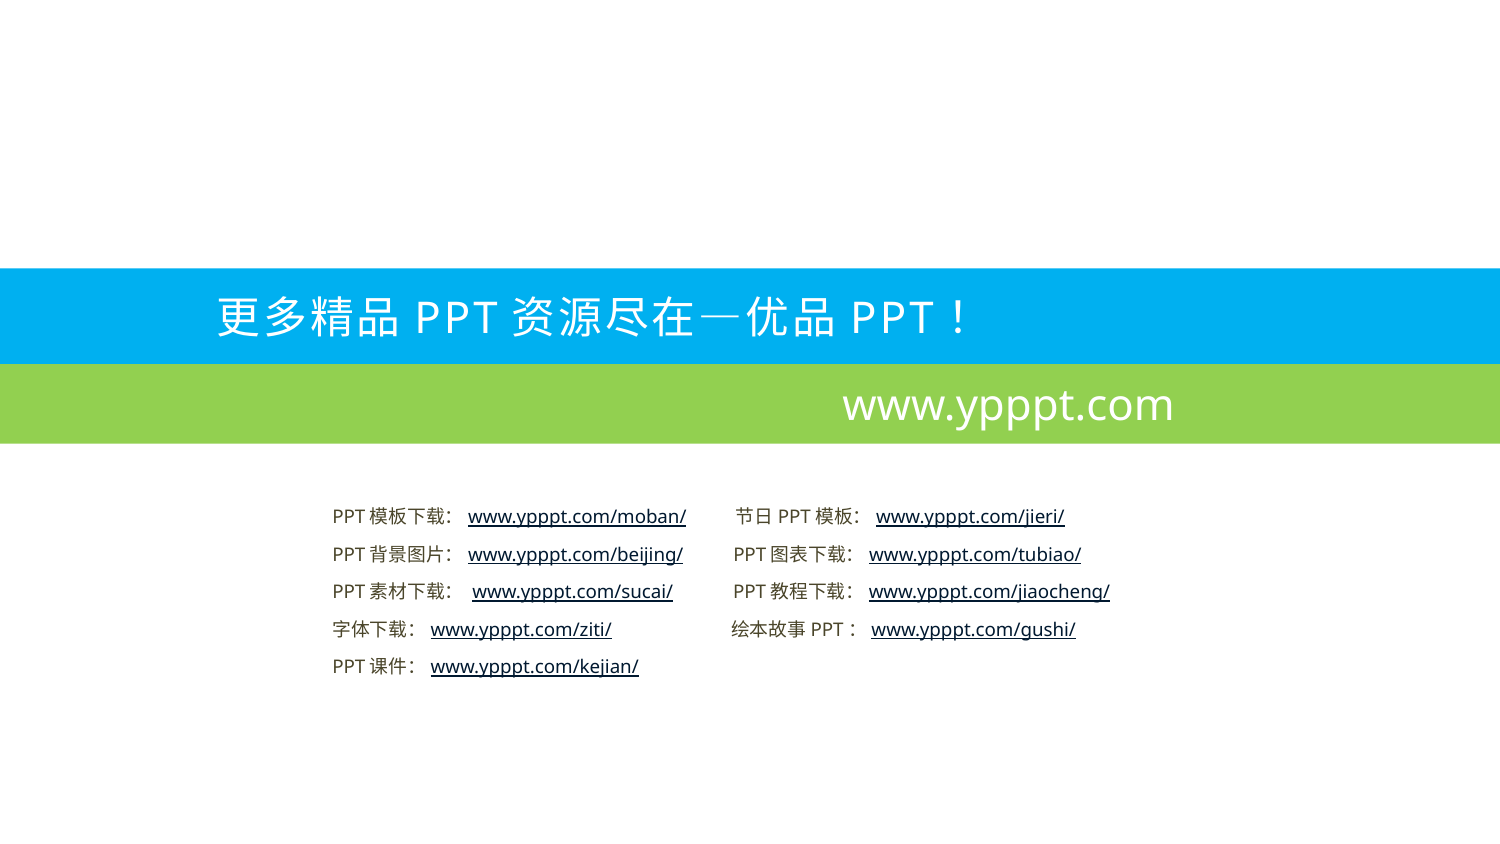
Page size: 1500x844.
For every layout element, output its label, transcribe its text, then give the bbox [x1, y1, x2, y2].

text_box PPT模板下载：www.ypppt.com/moban/ 节日PPT模板：www.ypppt.com/jieri/ PPT背景图片：www.ypppt.com/beijing/ PPT图表下载：www.ypppt.com/tubiao/ PPT素材下载： www.ypppt.com/sucai/ PPT教程下载：www.ypppt.com/jiaocheng/ 字体下载：www.ypppt.com/ziti/ 绘本故事PPT：www.ypppt.com/gushi/ PPT课件：www.ypppt.com/kejian/ [317, 482, 1168, 691]
text_box 更多精品PPT资源尽在—优品PPT！ [0, 267, 1500, 365]
text_box www.ypppt.com [0, 365, 1500, 445]
